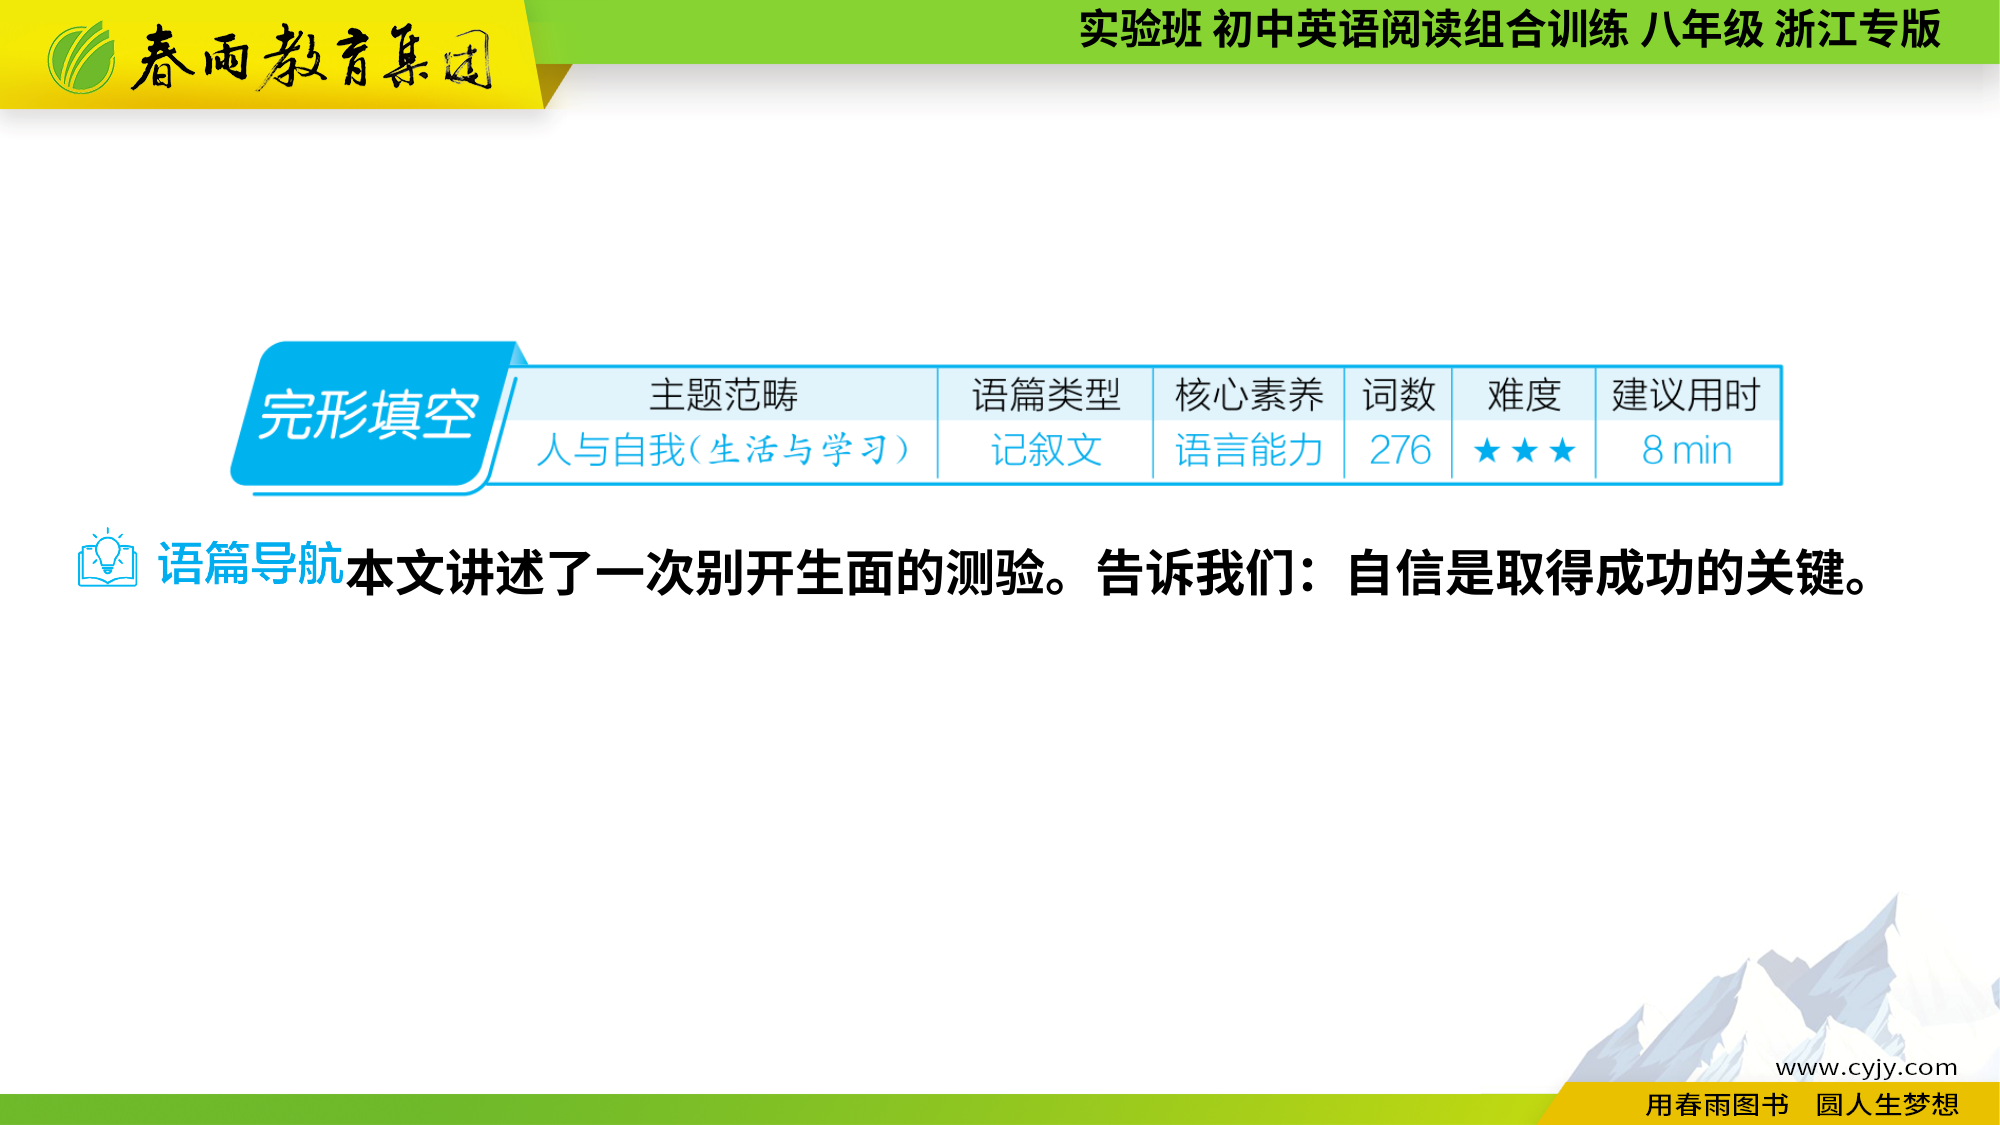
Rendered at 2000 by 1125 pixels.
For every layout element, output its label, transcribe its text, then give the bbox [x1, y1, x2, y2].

list 本文讲述了一次别开生面的测验。告诉我们：自信是取得成功的关键。 [59, 503, 1944, 599]
picture [0, 0, 2000, 1125]
